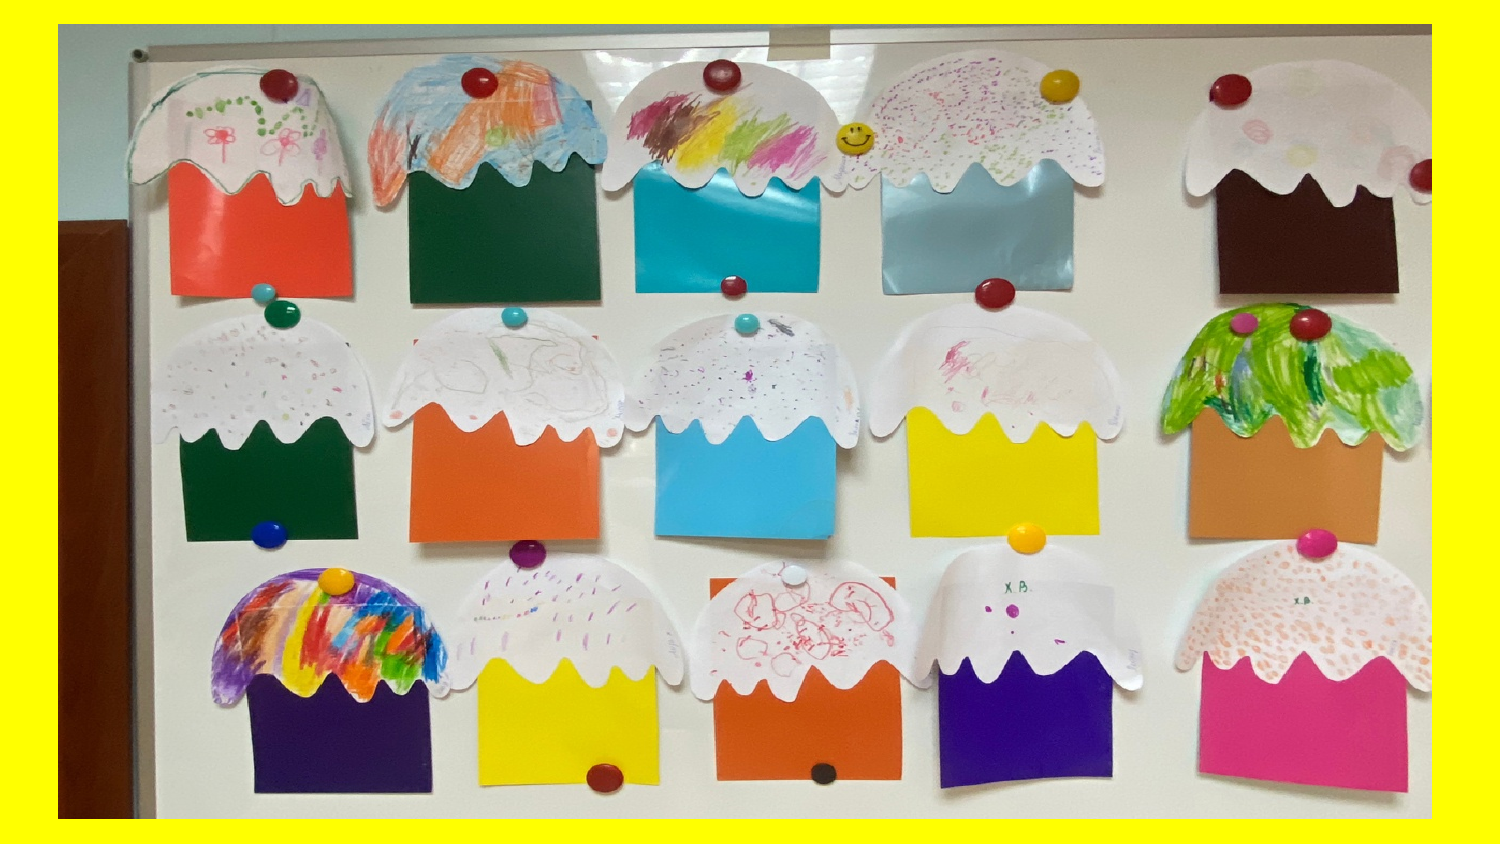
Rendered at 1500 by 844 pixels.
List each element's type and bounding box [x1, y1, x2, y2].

picture [58, 24, 1432, 819]
